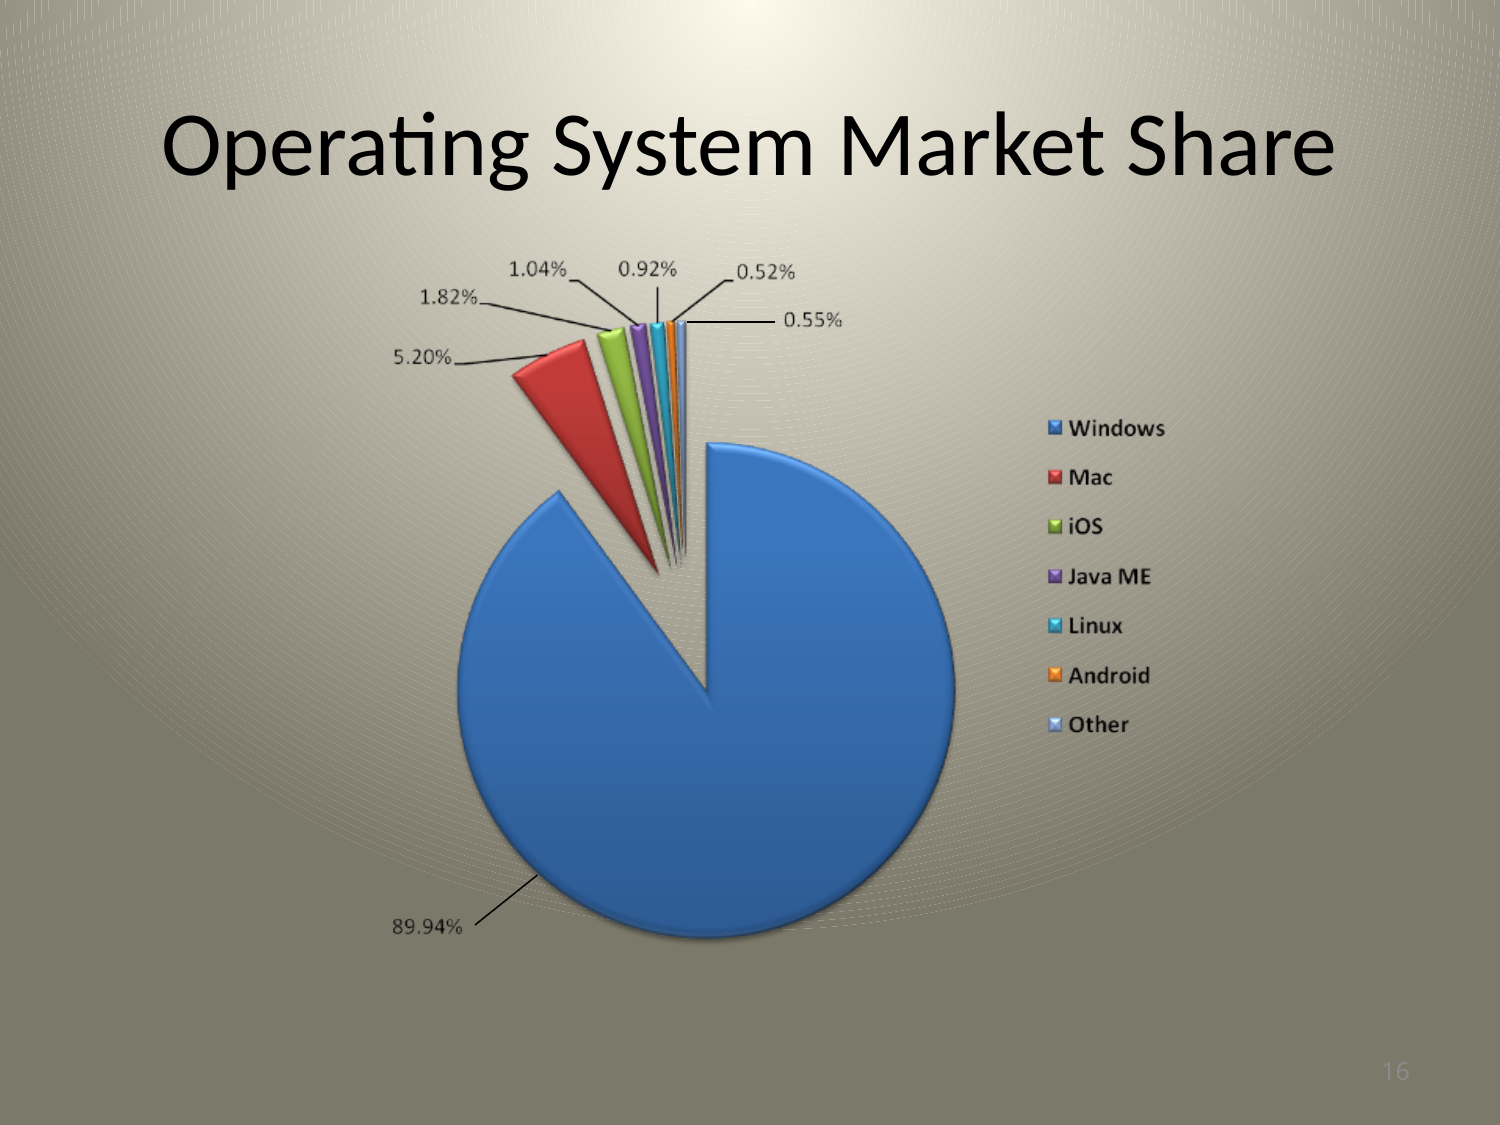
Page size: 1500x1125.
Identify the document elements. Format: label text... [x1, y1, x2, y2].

title Operating System Market Share [75, 45, 1425, 233]
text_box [474, 874, 538, 926]
picture [248, 250, 1277, 1014]
slide_number 16 [1074, 1042, 1425, 1103]
